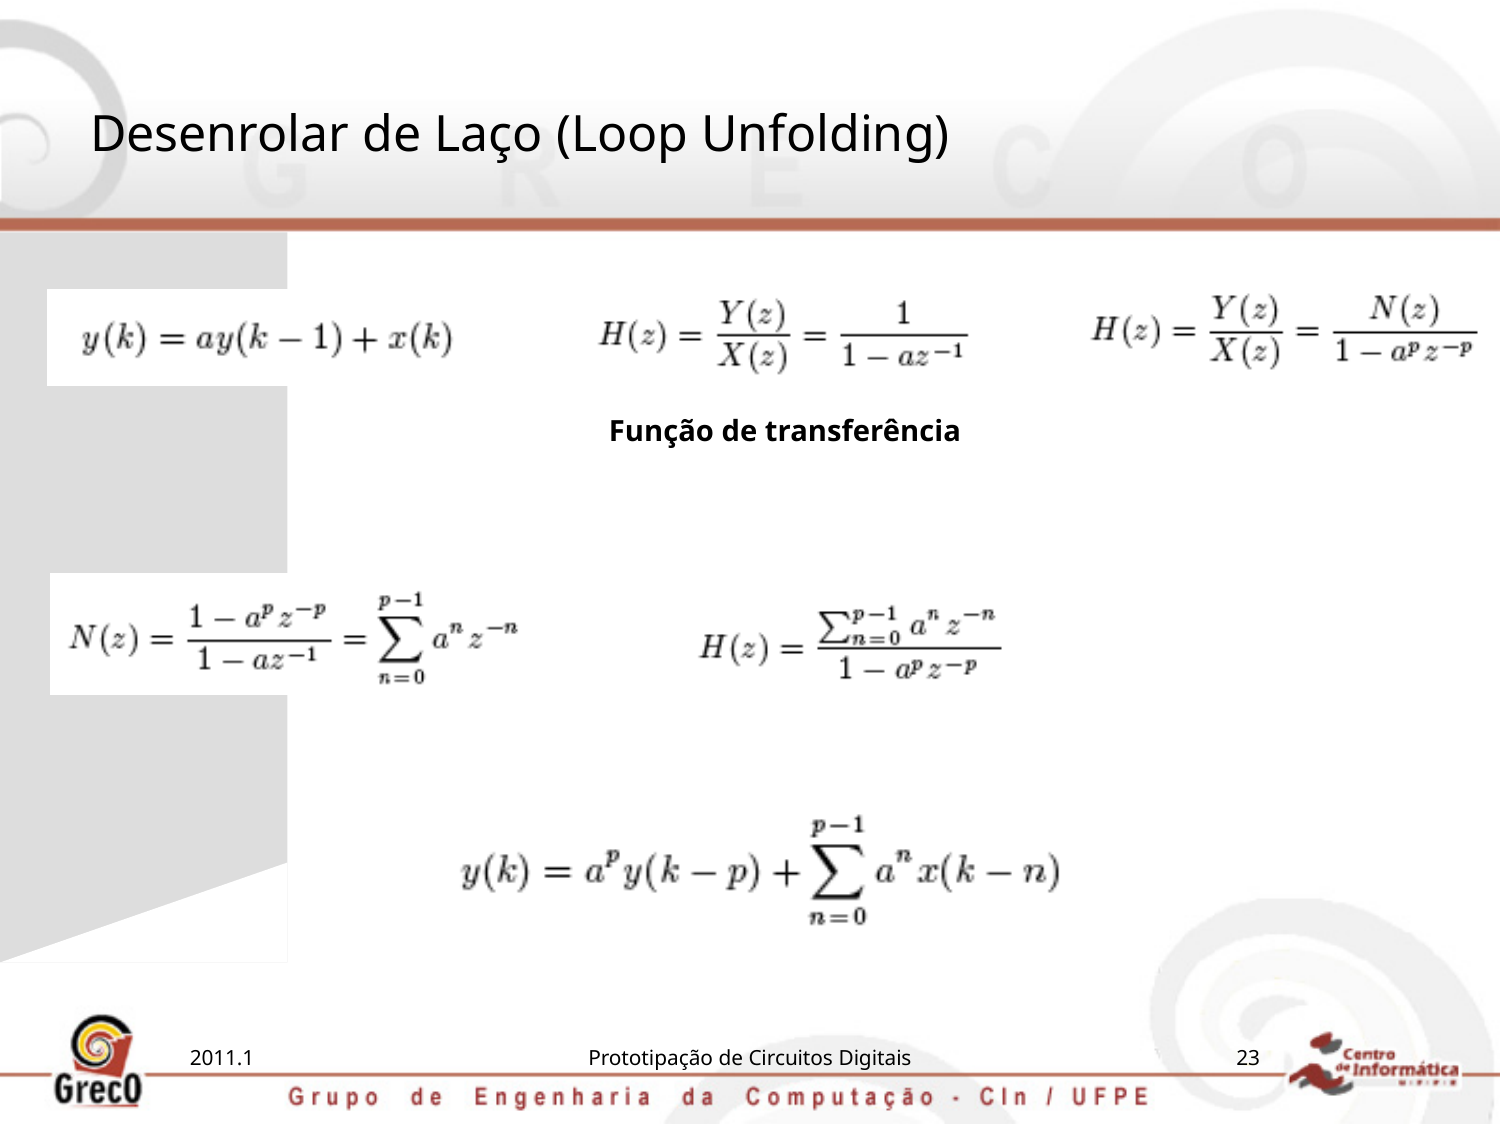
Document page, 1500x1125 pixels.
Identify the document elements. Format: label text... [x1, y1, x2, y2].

slide_number 2011.1 [174, 1037, 488, 1113]
picture [0, 1, 1500, 1124]
footer Prototipação de Circuitos Digitais [512, 1037, 988, 1113]
title Desenrolar de Laço (Loop Unfolding) [74, 37, 1463, 226]
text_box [563, 278, 979, 456]
slide_number 23 [1037, 1037, 1276, 1113]
